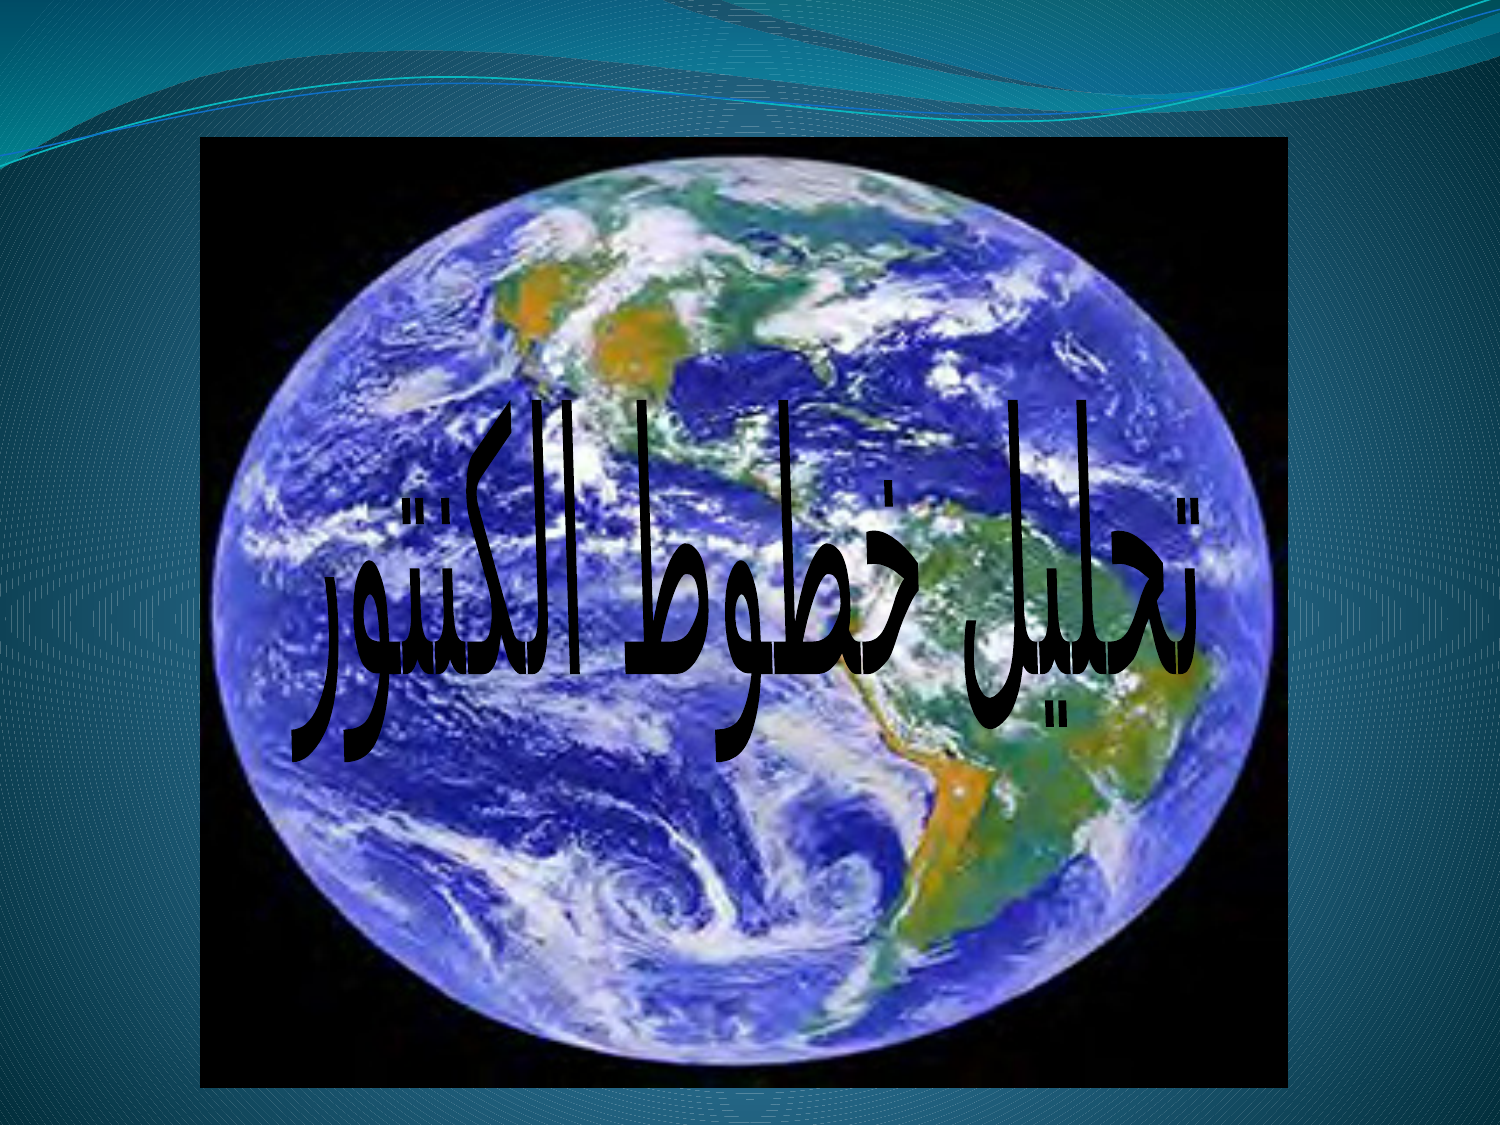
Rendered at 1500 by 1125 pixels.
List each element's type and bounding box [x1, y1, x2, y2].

picture [199, 137, 1288, 1088]
